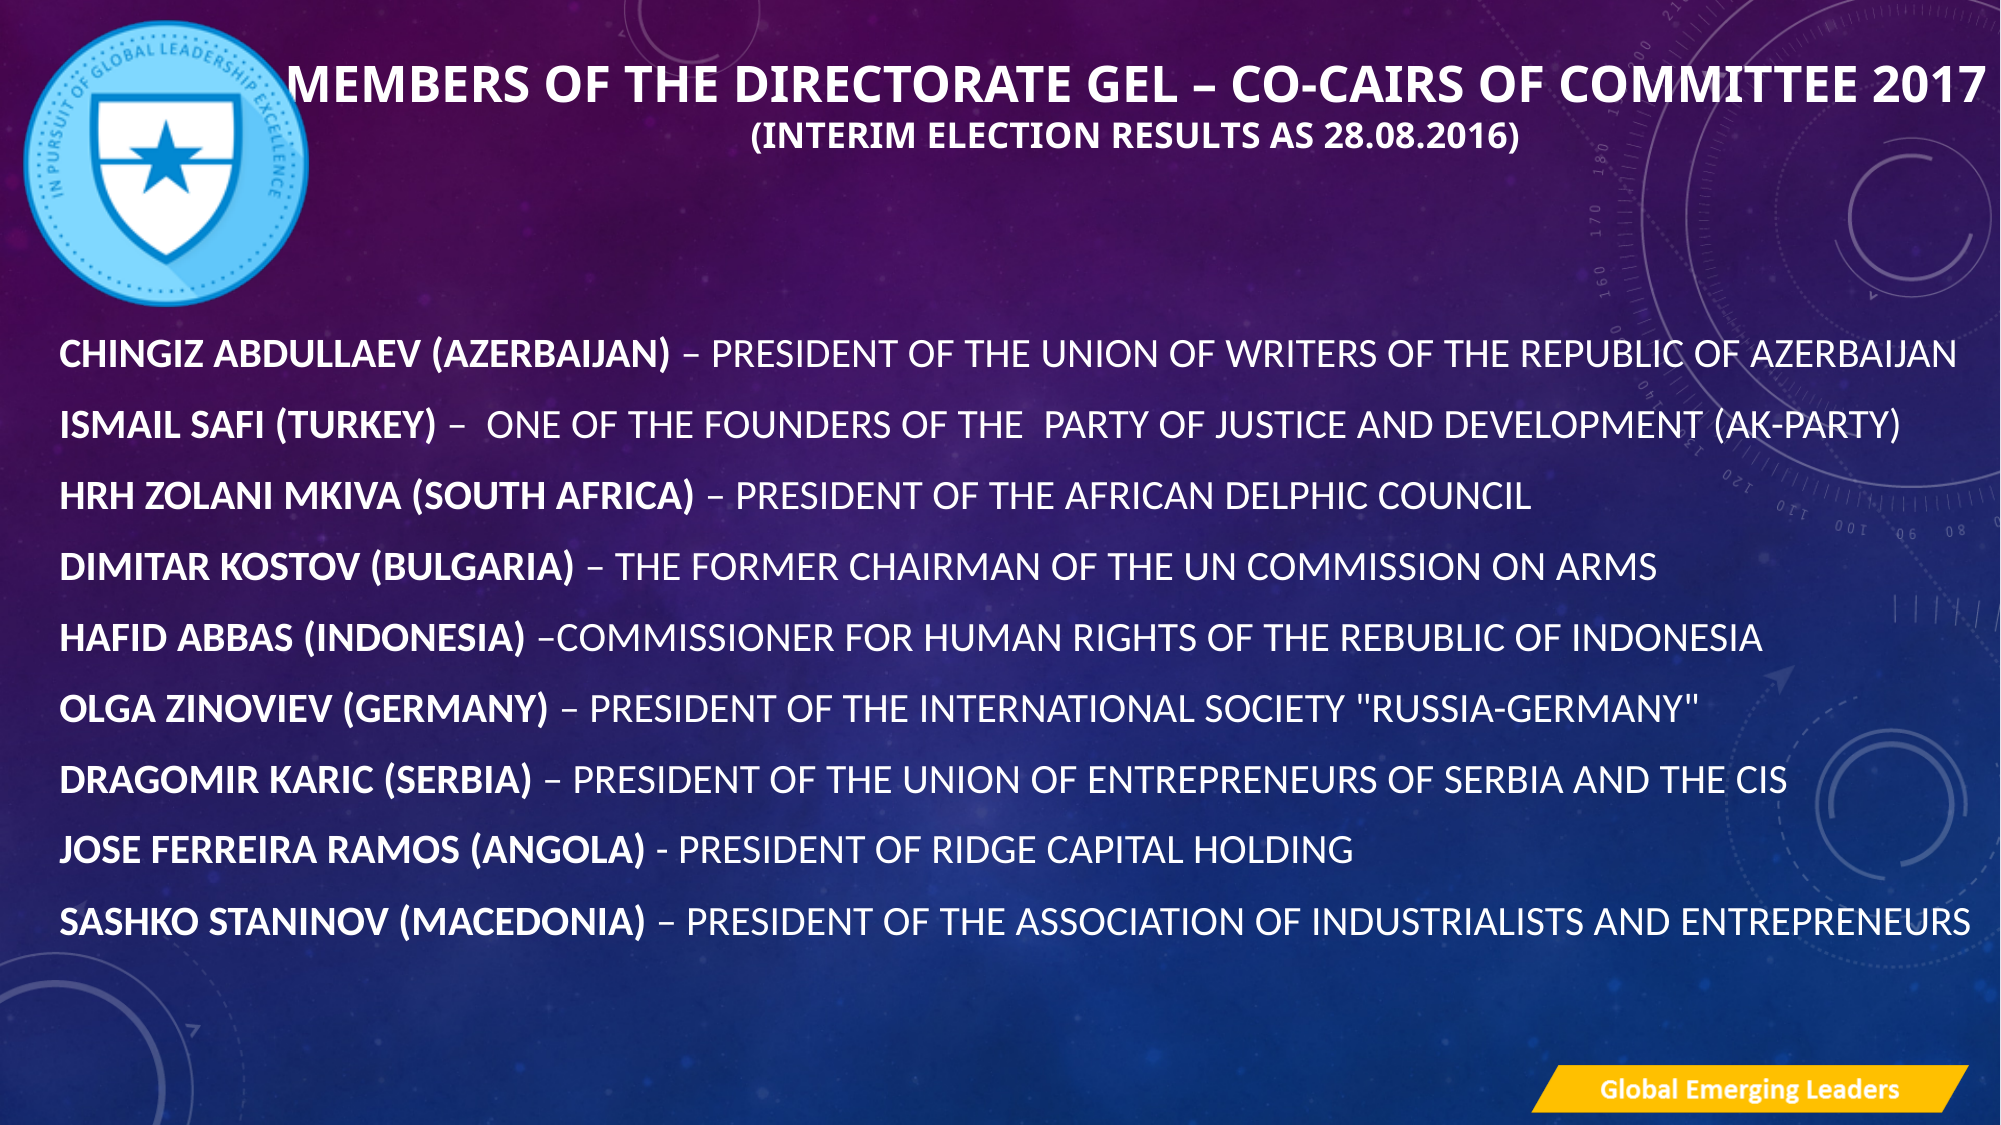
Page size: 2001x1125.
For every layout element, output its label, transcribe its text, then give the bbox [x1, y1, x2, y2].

title MEMBERS OF THE DIRECTORATE GEL – CO-CAIRS OF COMMITTEE 2017 (INTERIM ELECTION RESULTS AS 28.08.2016) [321, 43, 2000, 164]
list CHINGIZ ABDULLAEV (AZERBAIJAN) – PRESIDENT OF THE UNION OF WRITERS OF THE REPUBLIC OF AZERBAIJAN ISMAIL SAFI (TURKEY) – ONE OF THE FOUNDERS OF THE PARTY OF JUSTICE AND DEVELOPMENT (AK-PARTY) HRH ZOLANI MKIVA (SOUTH AFRICA) – PRESIDENT OF THE AFRICAN DELPHIC COUNCIL DIMITAR KOSTOV (BULGARIA) – THE FORMER CHAIRMAN OF THE UN COMMISSION ON ARMS HAFID ABBAS (INDONESIA) –COMMISSIONER FOR HUMAN RIGHTS OF THE REBUBLIC OF INDONESIA OLGA ZINOVIEV (GERMANY) – PRESIDENT OF THE INTERNATIONAL SOCIETY "RUSSIA-GERMANY" DRAGOMIR KARIC (SERBIA) – PRESIDENT OF THE UNION OF ENTREPRENEURS OF SERBIA AND THE CIS JOSE FERREIRA RAMOS (ANGOLA) - PRESIDENT OF RIDGE CAPITAL HOLDING SASHKO STANINOV (MACEDONIA) – PRESIDENT OF THE ASSOCIATION OF INDUSTRIALISTS AND ENTREPRENEURS [44, 210, 2000, 1059]
picture [0, 0, 2001, 1125]
